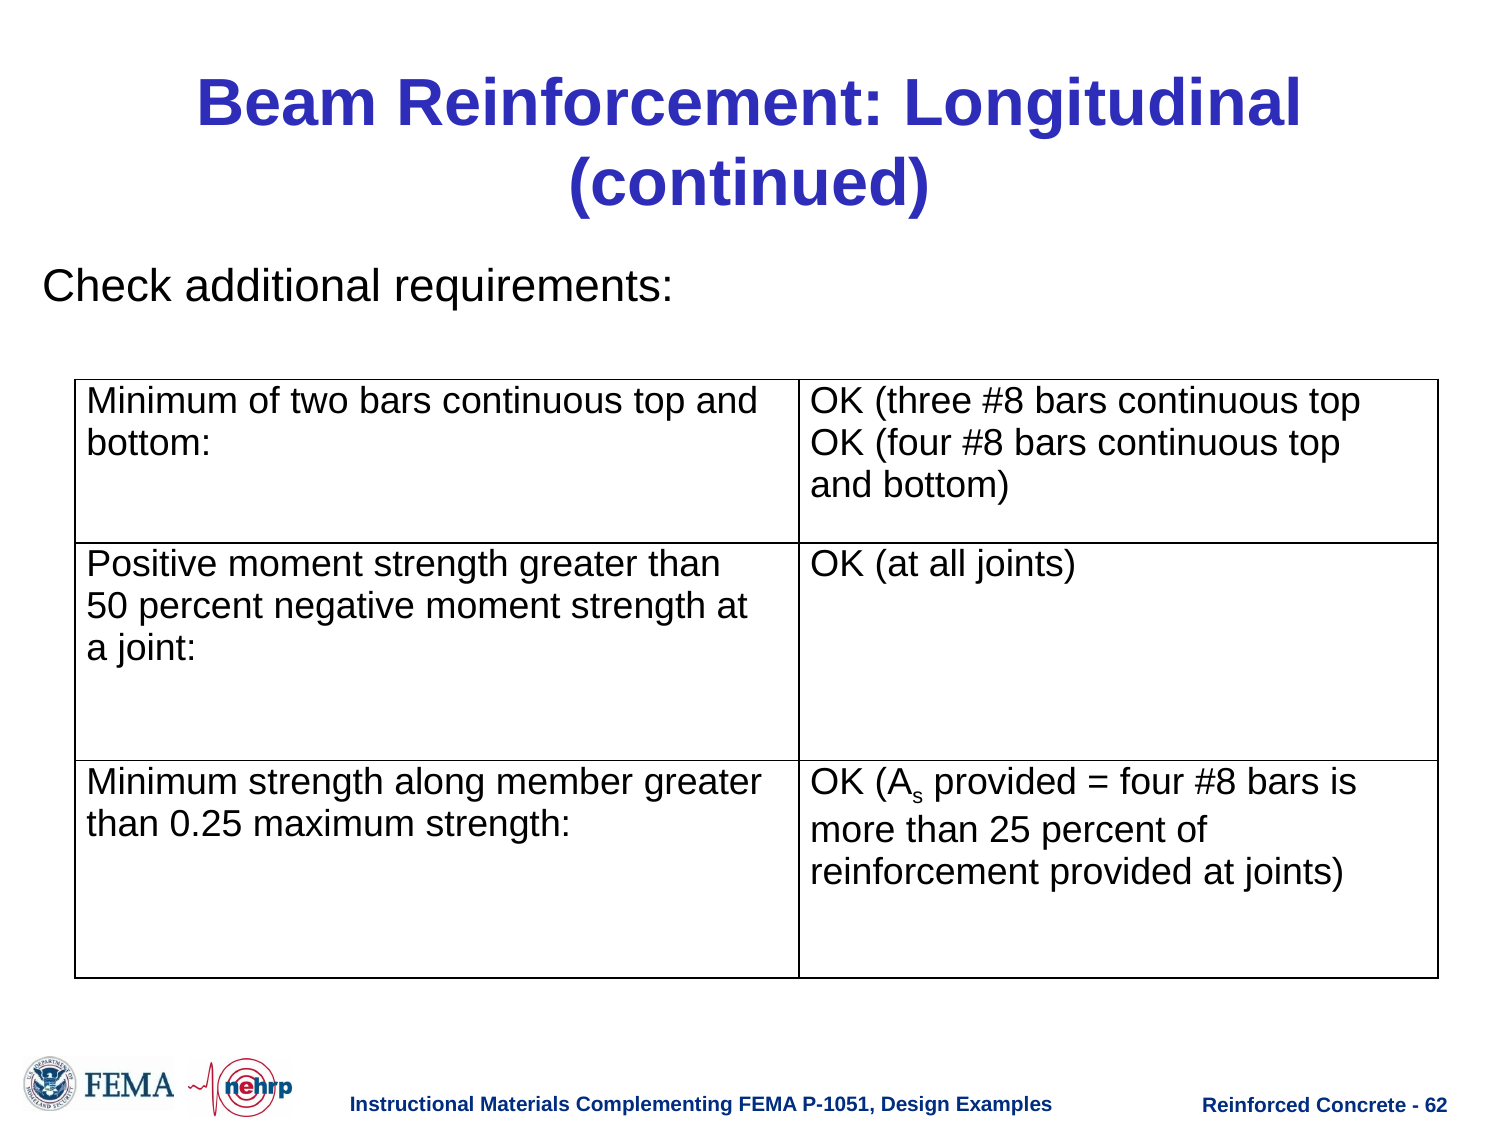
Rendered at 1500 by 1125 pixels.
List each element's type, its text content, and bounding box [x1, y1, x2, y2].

list Check additional requirements: [26, 248, 1474, 315]
picture [23, 1056, 174, 1111]
picture [188, 1058, 292, 1117]
table_header Minimum of two bars continuous top and bottom: [76, 380, 798, 542]
table_cell OK (As provided = four #8 bars is more than 25 percent of reinforcement provided at joints) [800, 761, 1437, 977]
table_cell Minimum strength along member greater than 0.25 maximum strength: [76, 761, 798, 977]
title Beam Reinforcement: Longitudinal (continued) [74, 44, 1426, 233]
table_cell Positive moment strength greater than 50 percent negative moment strength at a joint: [76, 544, 798, 760]
table_cell OK (at all joints) [800, 544, 1437, 760]
table_header OK (three #8 bars continuous top OK (four #8 bars continuous top and bottom) [800, 380, 1437, 542]
footer Instructional Materials Complementing FEMA P-1051, Design Examples [334, 1087, 1104, 1124]
